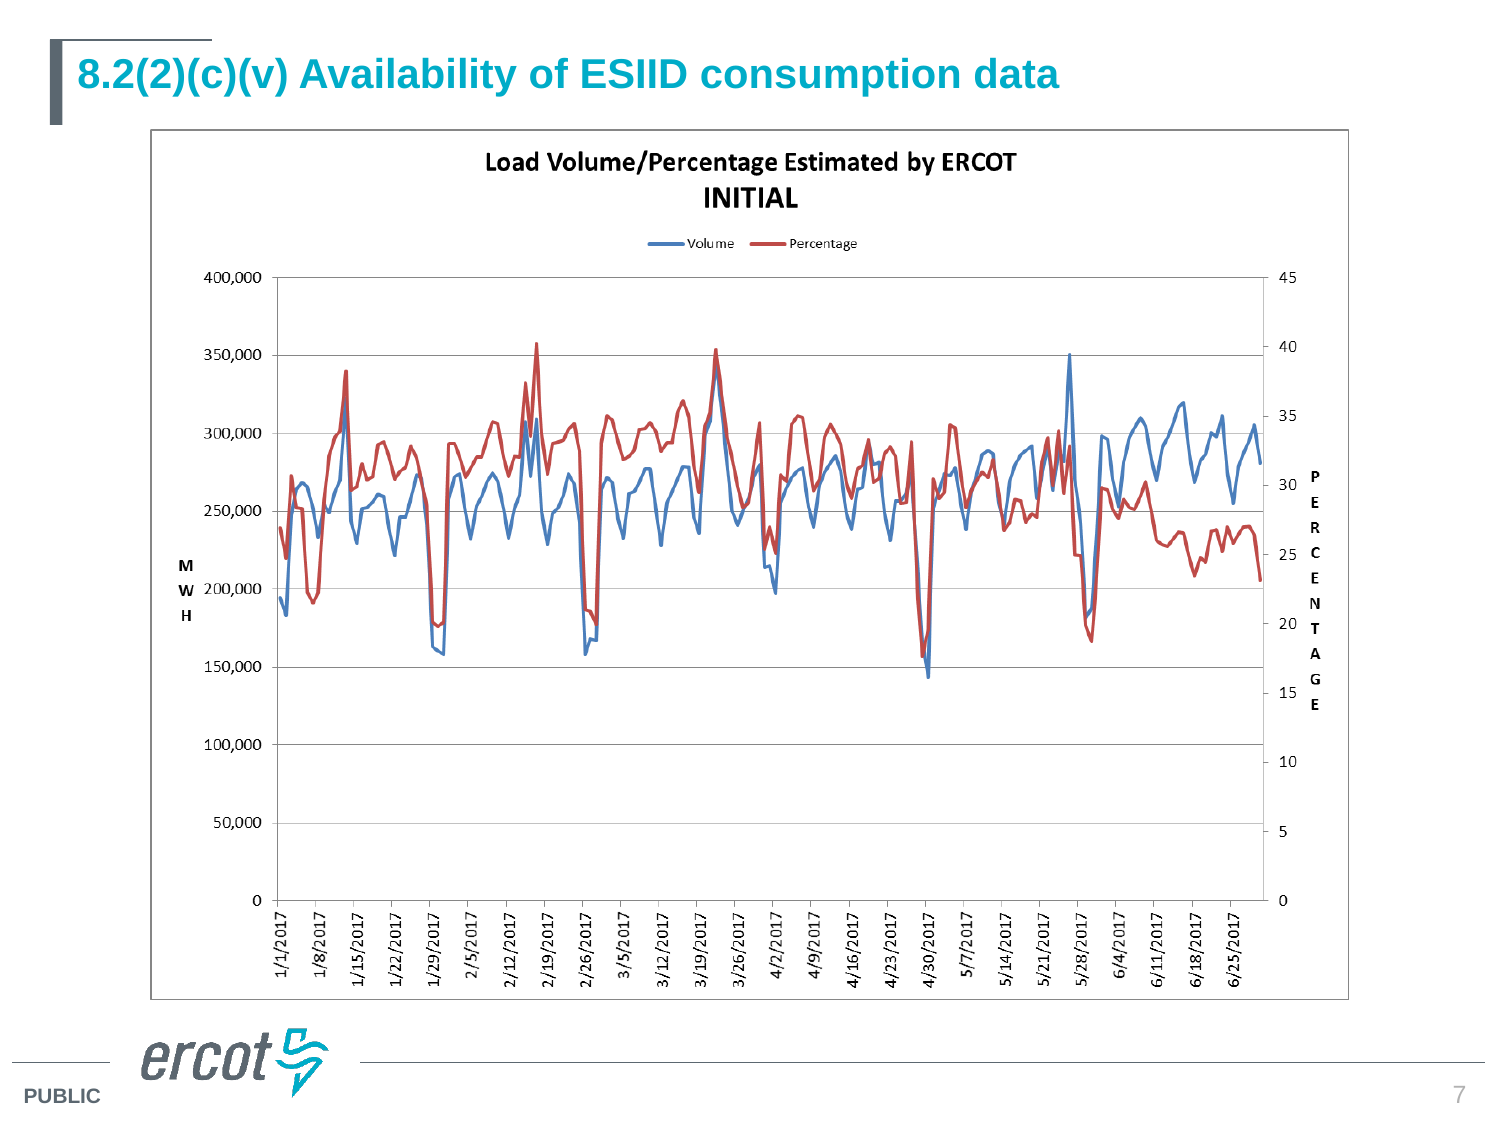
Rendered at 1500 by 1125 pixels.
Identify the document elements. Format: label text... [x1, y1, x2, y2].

slide_number 7 [1437, 1076, 1475, 1112]
picture [137, 1024, 332, 1100]
title 8.2(2)(c)(v) Availability of ESIID consumption data [62, 39, 1450, 228]
picture [149, 128, 1349, 1001]
